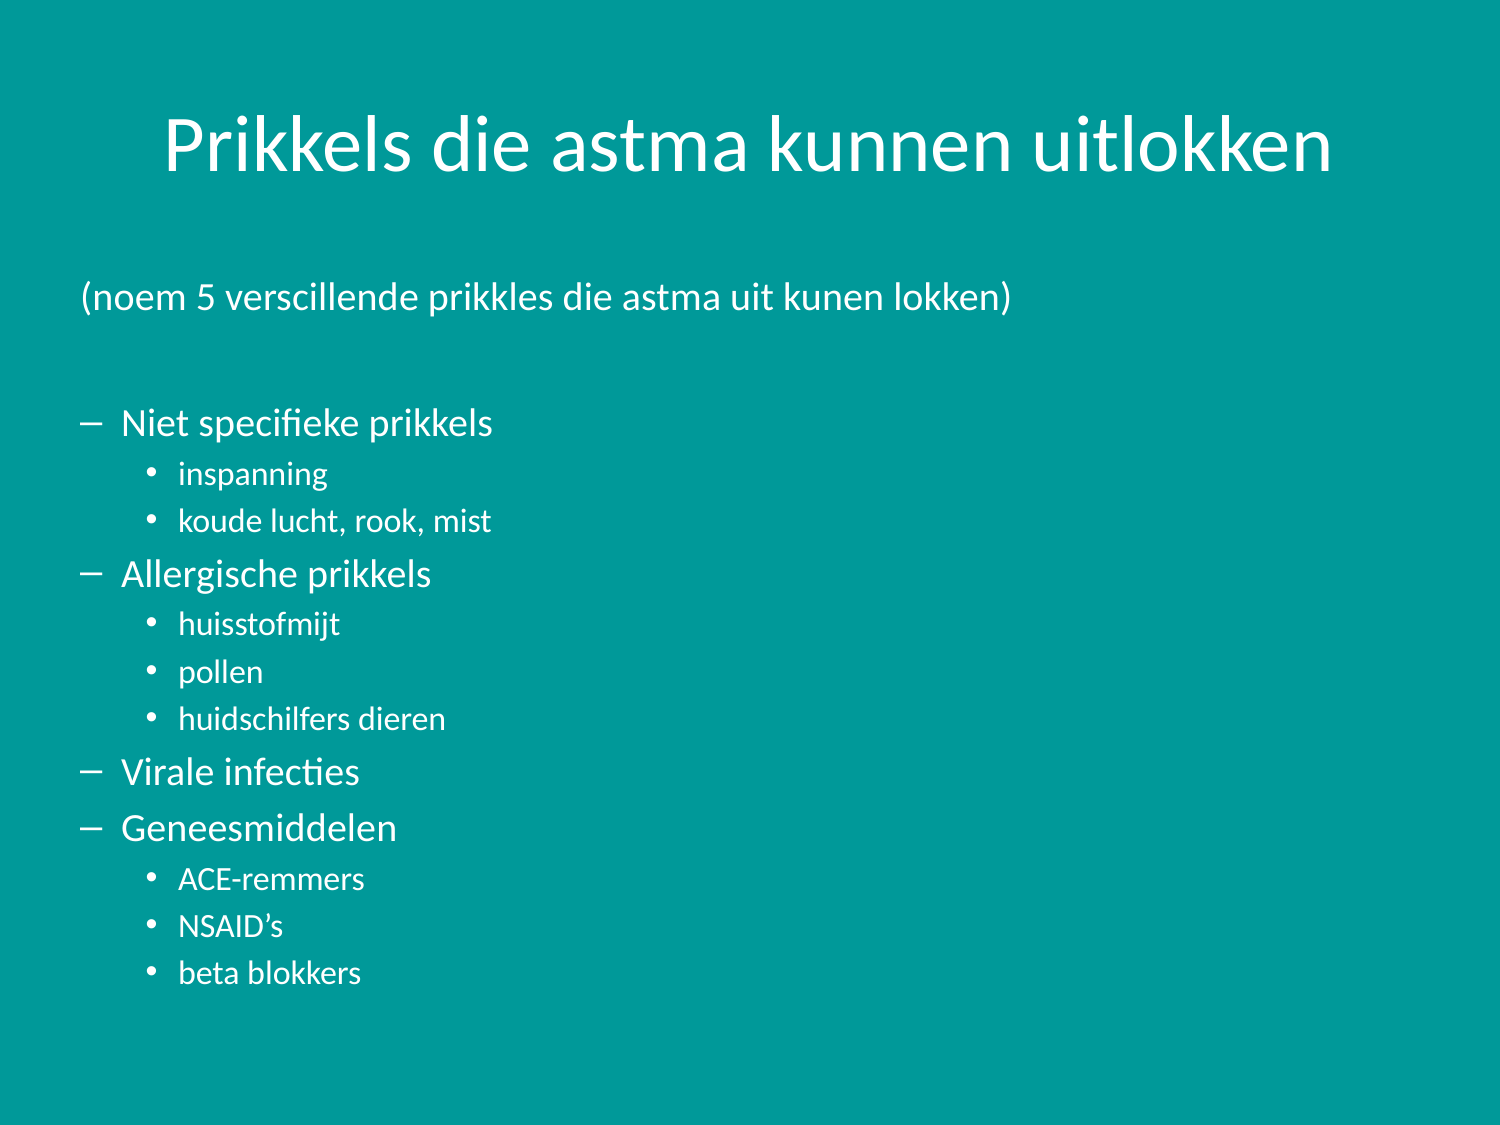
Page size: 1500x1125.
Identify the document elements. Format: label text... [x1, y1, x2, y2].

title Prikkels die astma kunnen uitlokken [75, 45, 1425, 233]
list (noem 5 verscillende prikkles die astma uit kunen lokken) Niet specifieke prikkels inspanning koude lucht, rook, mist Allergische prikkels huisstofmijt pollen huidschilfers dieren Virale infecties Geneesmiddelen ACE-remmers NSAID’s beta blokkers [0, 262, 1483, 1005]
